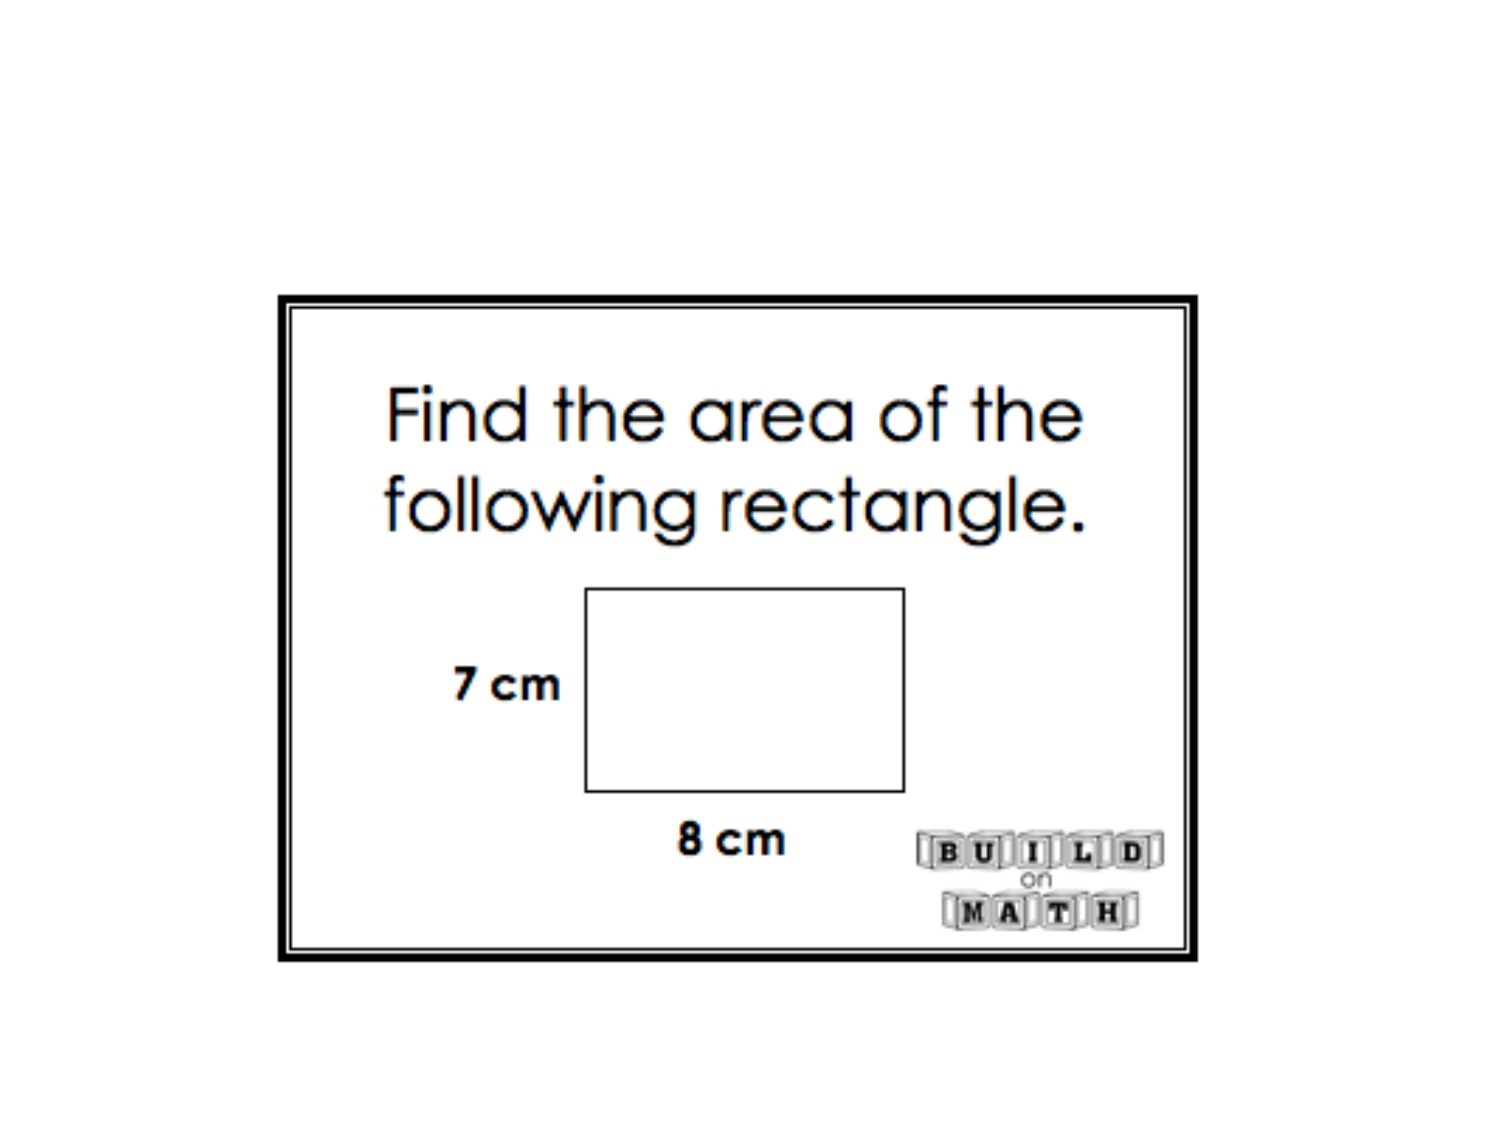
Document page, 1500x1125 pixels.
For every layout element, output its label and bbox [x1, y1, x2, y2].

list [74, 262, 1426, 1006]
